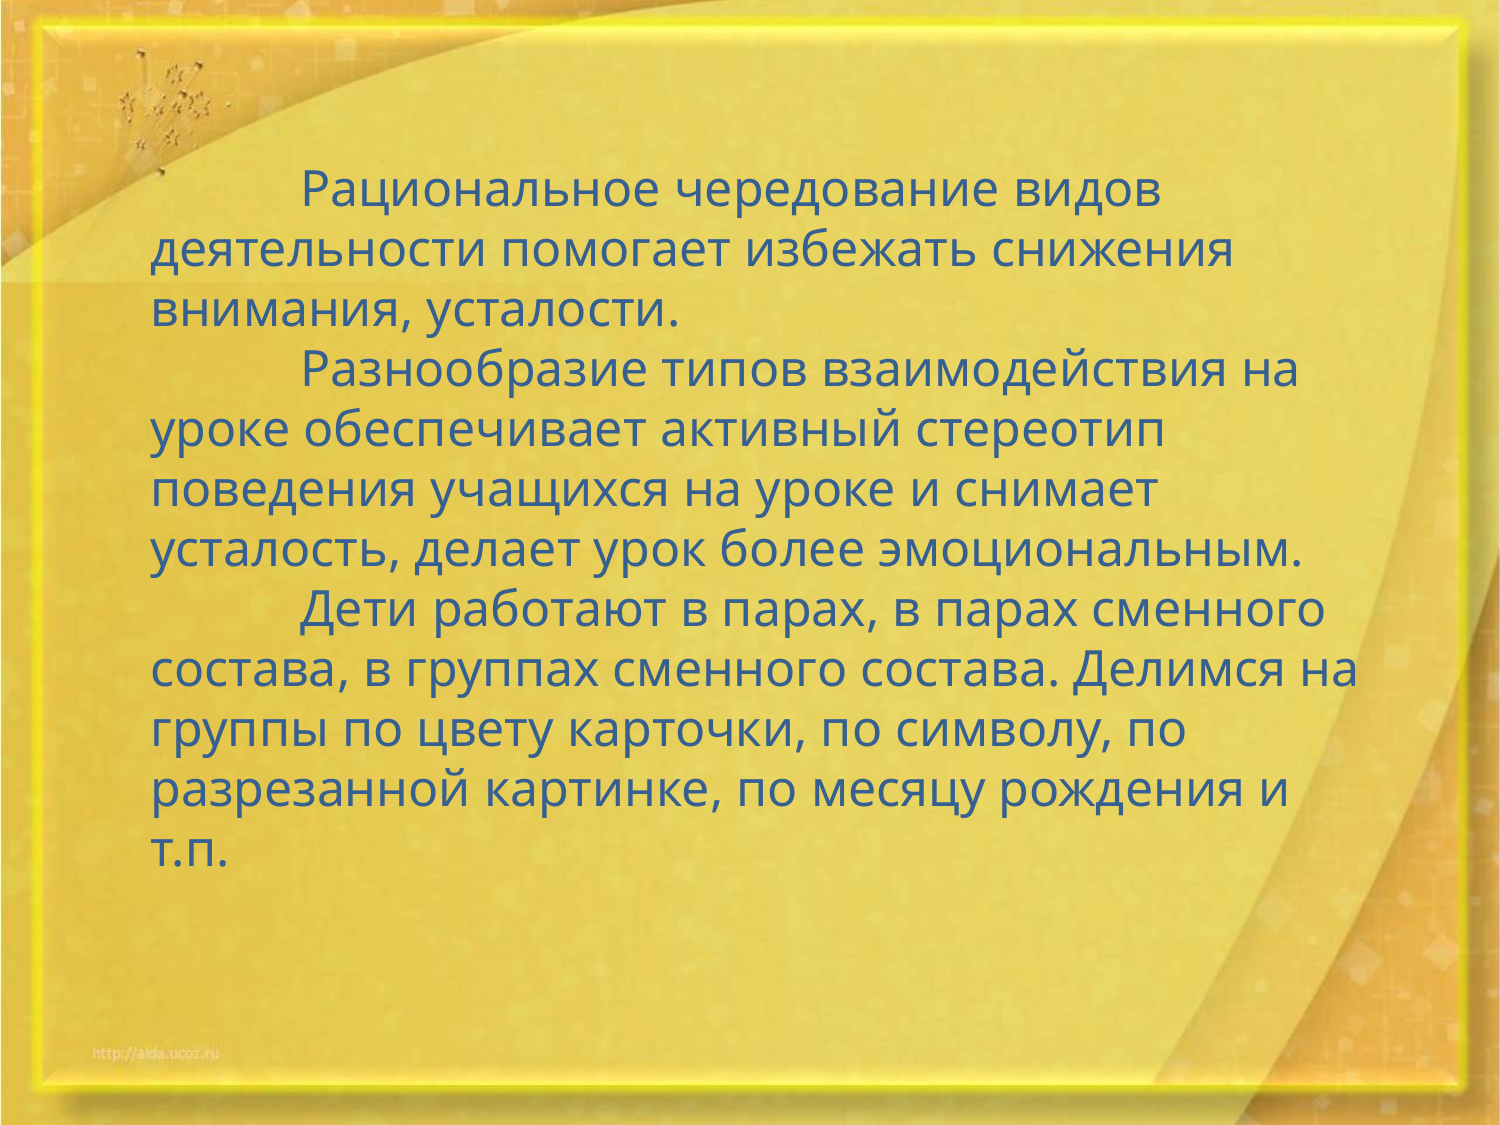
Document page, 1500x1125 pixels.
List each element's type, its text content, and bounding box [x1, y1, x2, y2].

text_box Рациональное чередование видов деятельности помогает избежать снижения внимания, усталости. Разнообразие типов взаимодействия на уроке обеспечивает активный стереотип поведения учащихся на уроке и снимает усталость, делает урок более эмоциональным. Дети работают в парах, в парах сменного состава, в группах сменного состава. Делимся на группы по цвету карточки, по символу, по разрезанной картинке, по месяцу рождения и т.п. [135, 148, 1388, 944]
picture [0, 0, 1500, 1125]
